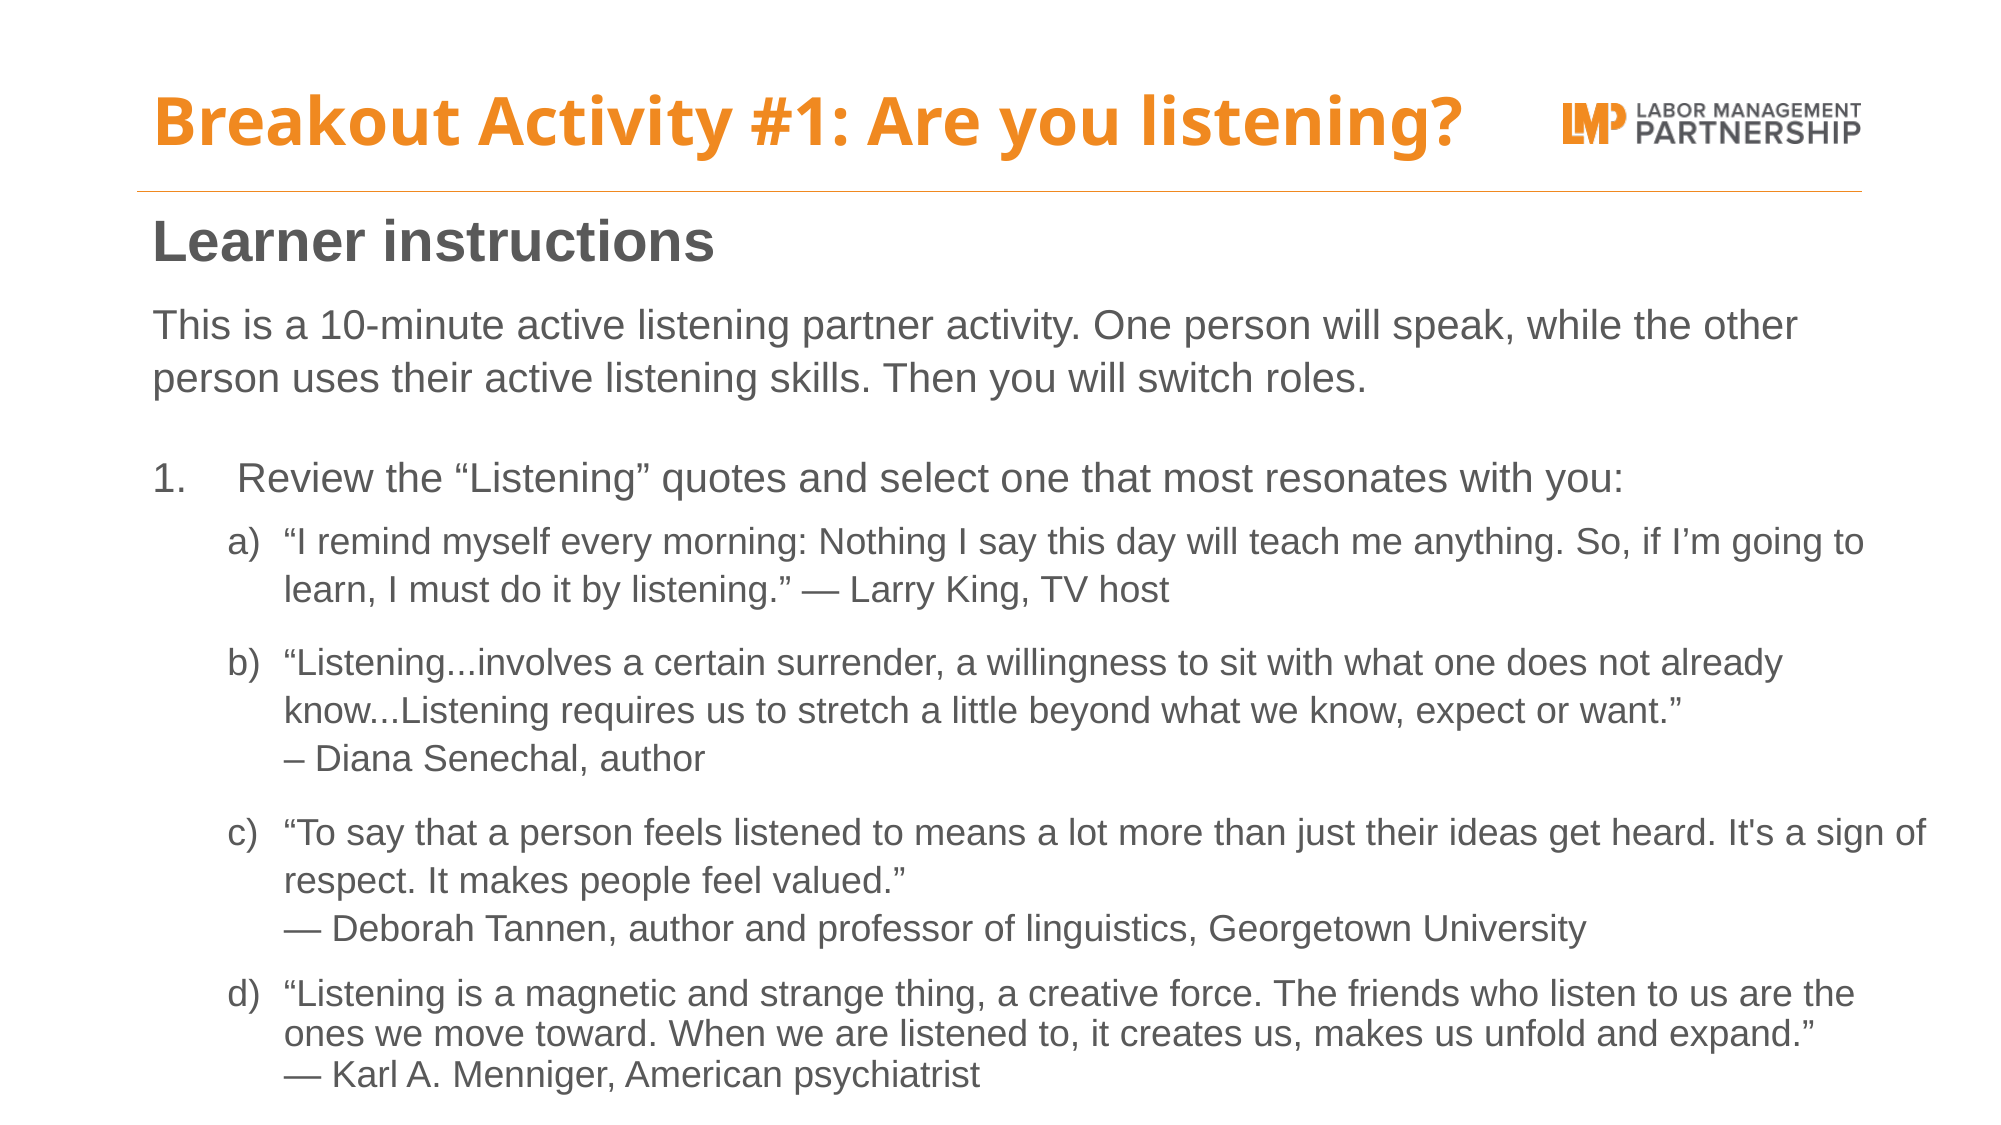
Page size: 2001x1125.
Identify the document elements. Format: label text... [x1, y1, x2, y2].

picture [1562, 103, 1863, 144]
title Breakout Activity #1: Are you listening? [137, 59, 1529, 188]
list Learner instructions This is a 10-minute active listening partner activity. One person will speak, while the other person uses their active listening skills. Then you will switch roles. Review the “Listening” quotes and select one that most resonates with you: “I remind myself every morning: Nothing I say this day will teach me anything. So, if I’m going to learn, I must do it by listening.” — Larry King, TV host “Listening...involves a certain surrender, a willingness to sit with what one does not already know...Listening requires us to stretch a little beyond what we know, expect or want.” – Diana Senechal, author “To say that a person feels listened to means a lot more than just their ideas get heard. It's a sign of respect. It makes people feel valued.” — Deborah Tannen, author and professor of linguistics, Georgetown University “Listening is a magnetic and strange thing, a creative force. The friends who listen to us are the ones we move toward. When we are listened to, it creates us, makes us unfold and expand.” — Karl A. Menniger, American psychiatrist [137, 190, 1945, 1125]
